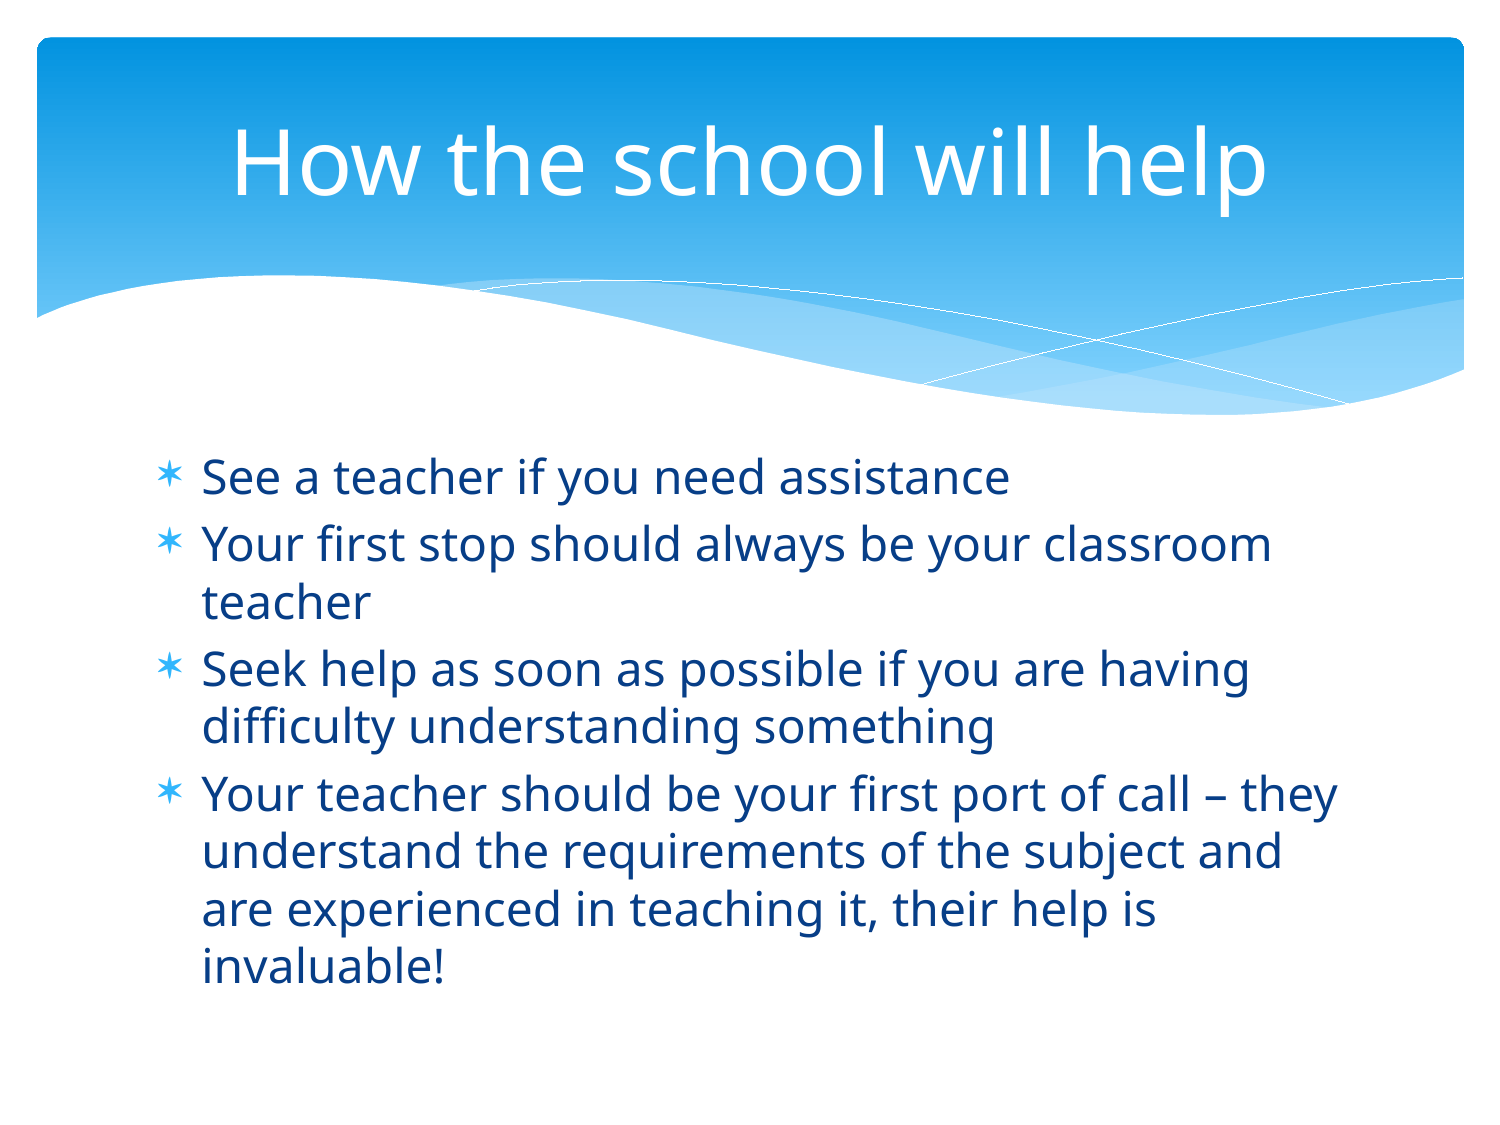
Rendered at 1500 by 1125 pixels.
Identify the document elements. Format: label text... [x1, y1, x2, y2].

title How the school will help [75, 55, 1425, 261]
list See a teacher if you need assistance Your first stop should always be your classroom teacher Seek help as soon as possible if you are having difficulty understanding something Your teacher should be your first port of call – they understand the requirements of the subject and are experienced in teaching it, their help is invaluable! [143, 438, 1359, 1005]
